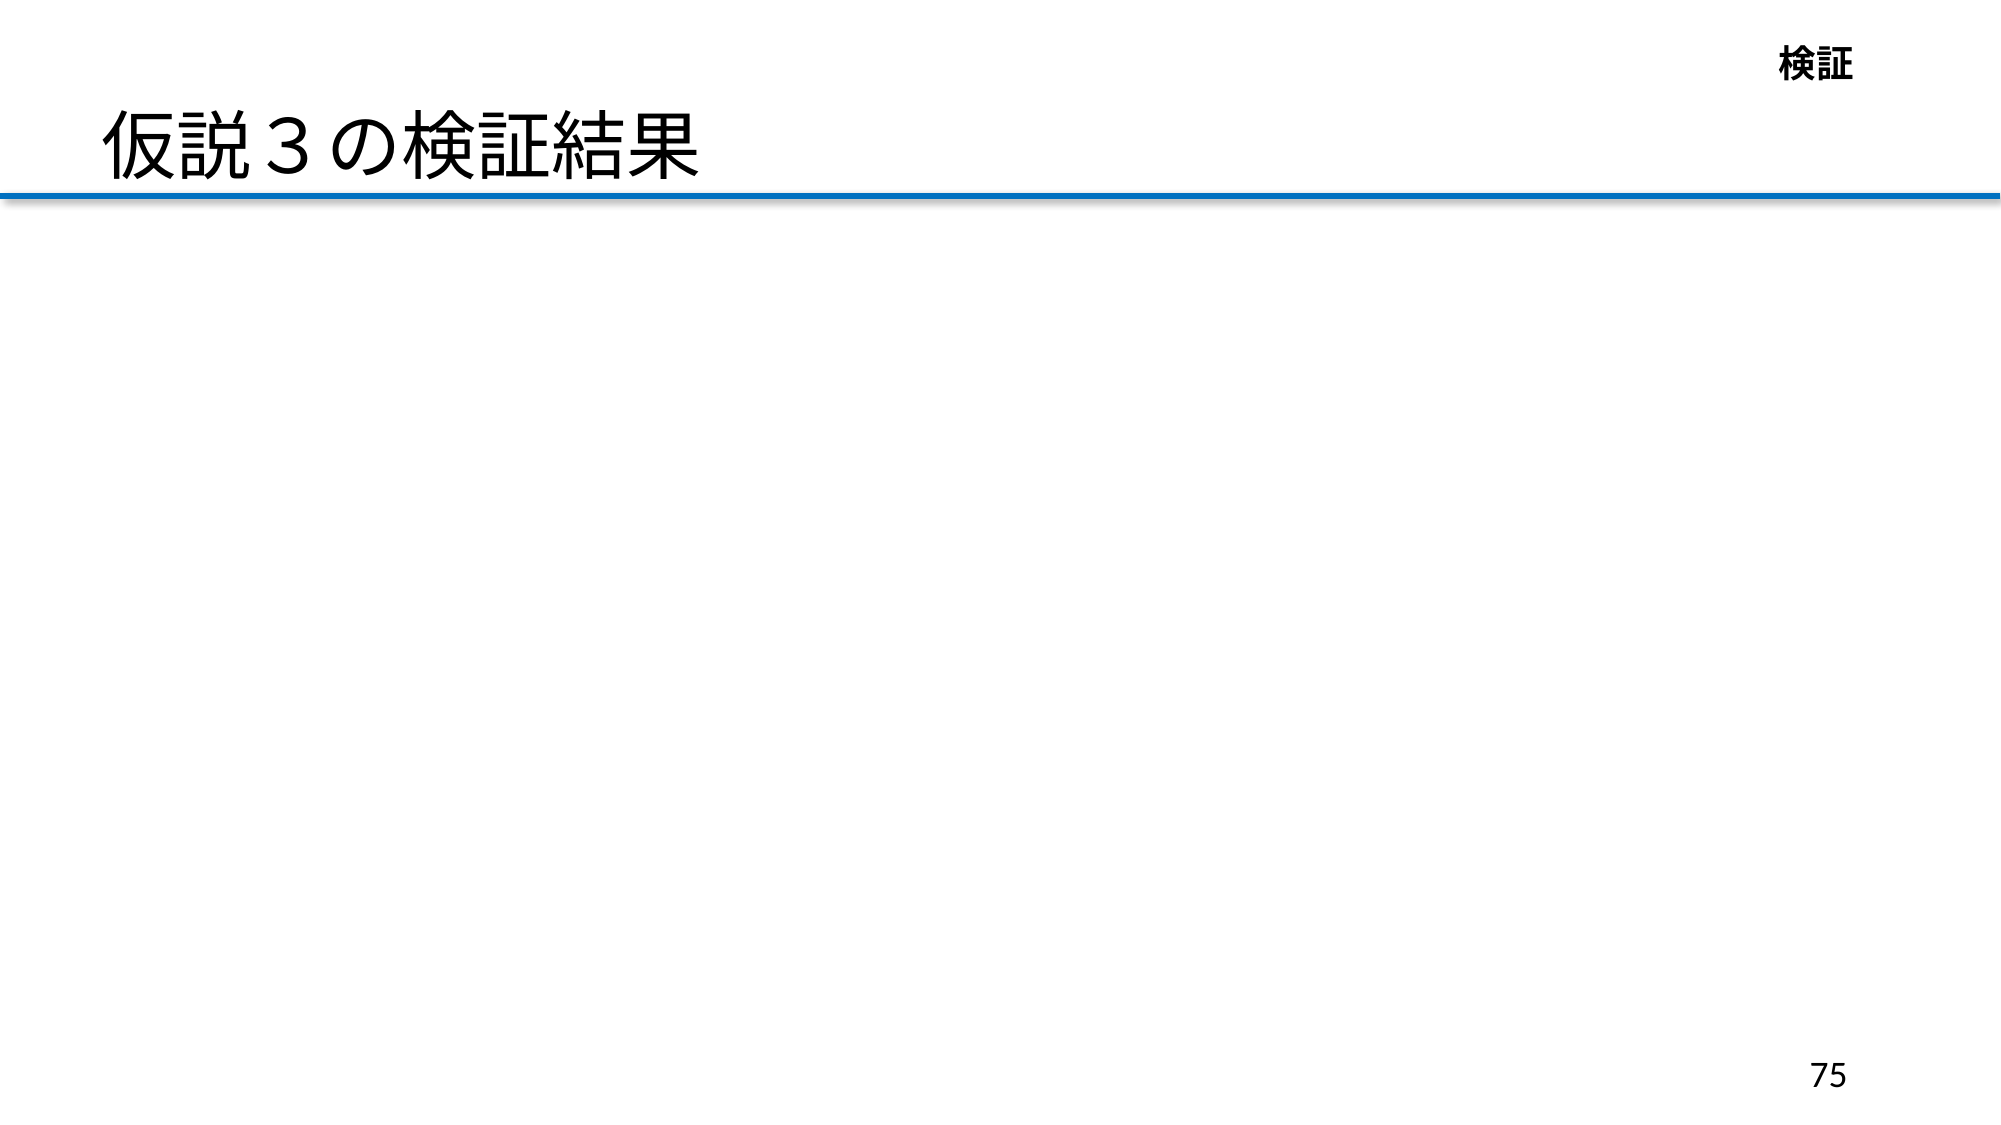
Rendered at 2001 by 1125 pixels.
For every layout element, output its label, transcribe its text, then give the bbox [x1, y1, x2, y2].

text_box 検証 [1764, 33, 1869, 93]
slide_number 75 [1412, 1042, 1863, 1103]
text_box 仮説３の検証結果 [86, 91, 717, 197]
